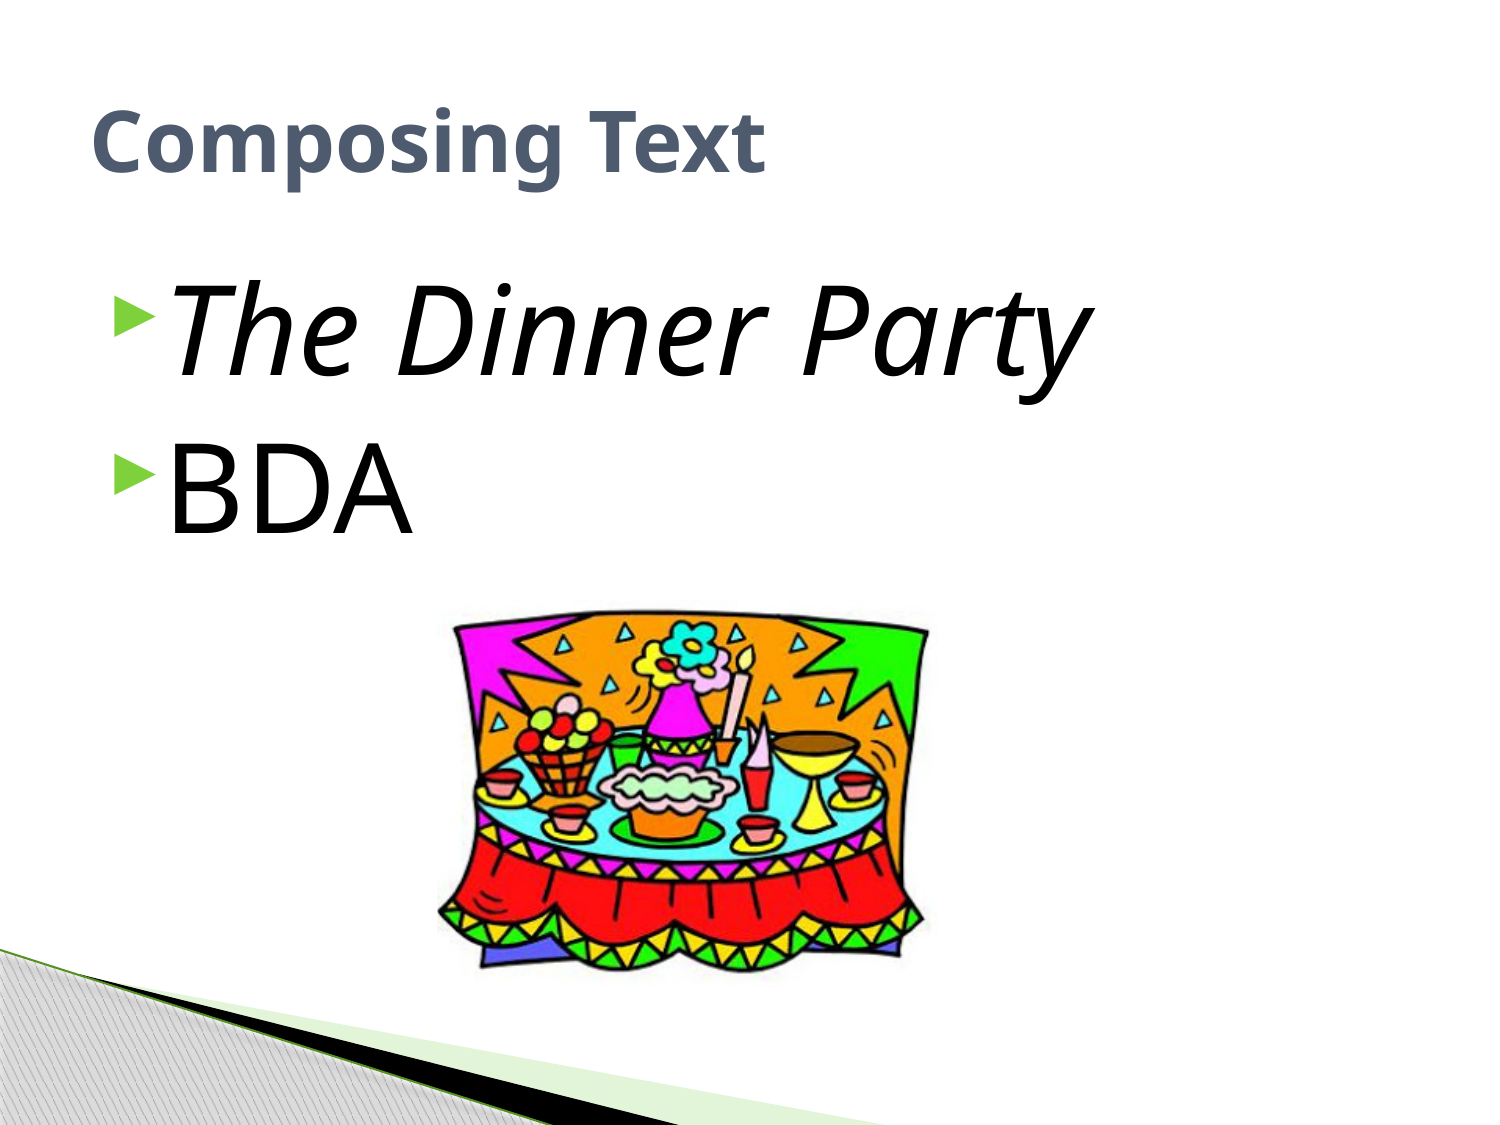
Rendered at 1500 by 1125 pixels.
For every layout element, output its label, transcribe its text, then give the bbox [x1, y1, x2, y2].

picture [437, 537, 938, 1038]
title Composing Text [75, 45, 1425, 233]
list The Dinner Party BDA [75, 243, 1425, 986]
